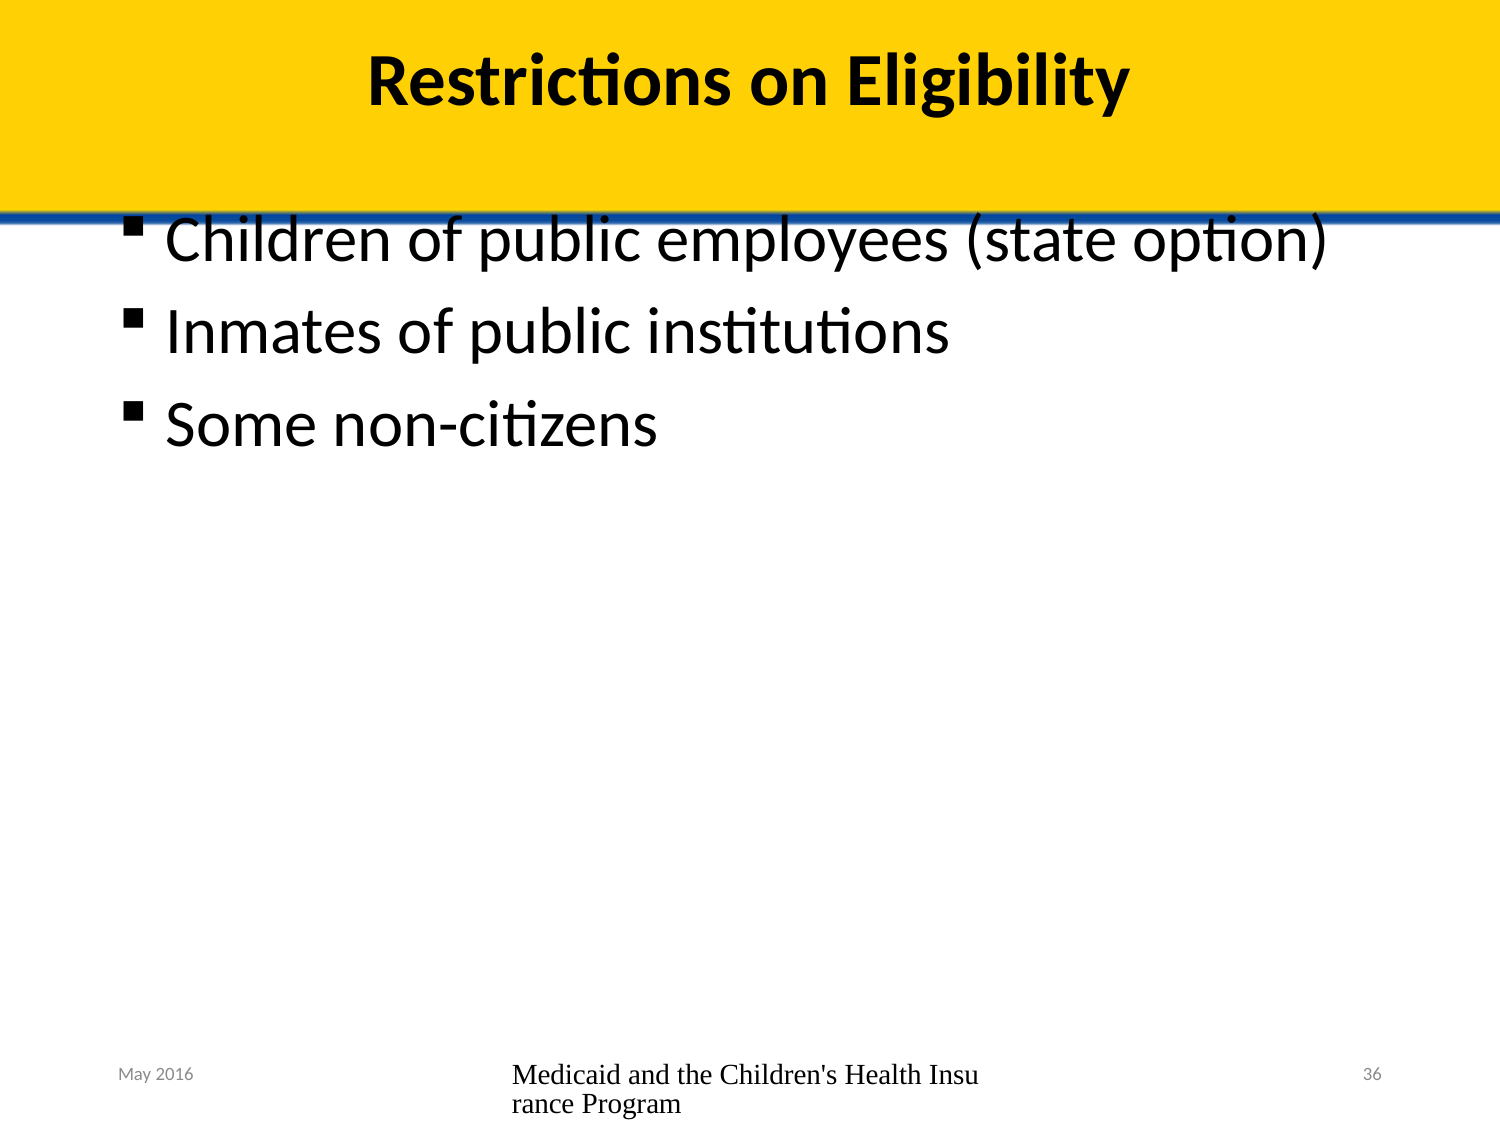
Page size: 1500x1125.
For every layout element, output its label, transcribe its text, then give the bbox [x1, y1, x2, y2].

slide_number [103, 1042, 441, 1103]
picture [0, 0, 1500, 1125]
footer Medicaid and the Children's Health Insurance Program [496, 1042, 1004, 1103]
list Children of public employees (state option) Inmates of public institutions Some non-citizens [103, 186, 1397, 1014]
slide_number 36 [1059, 1042, 1397, 1103]
title Restrictions on Eligibility [103, 2, 1397, 161]
